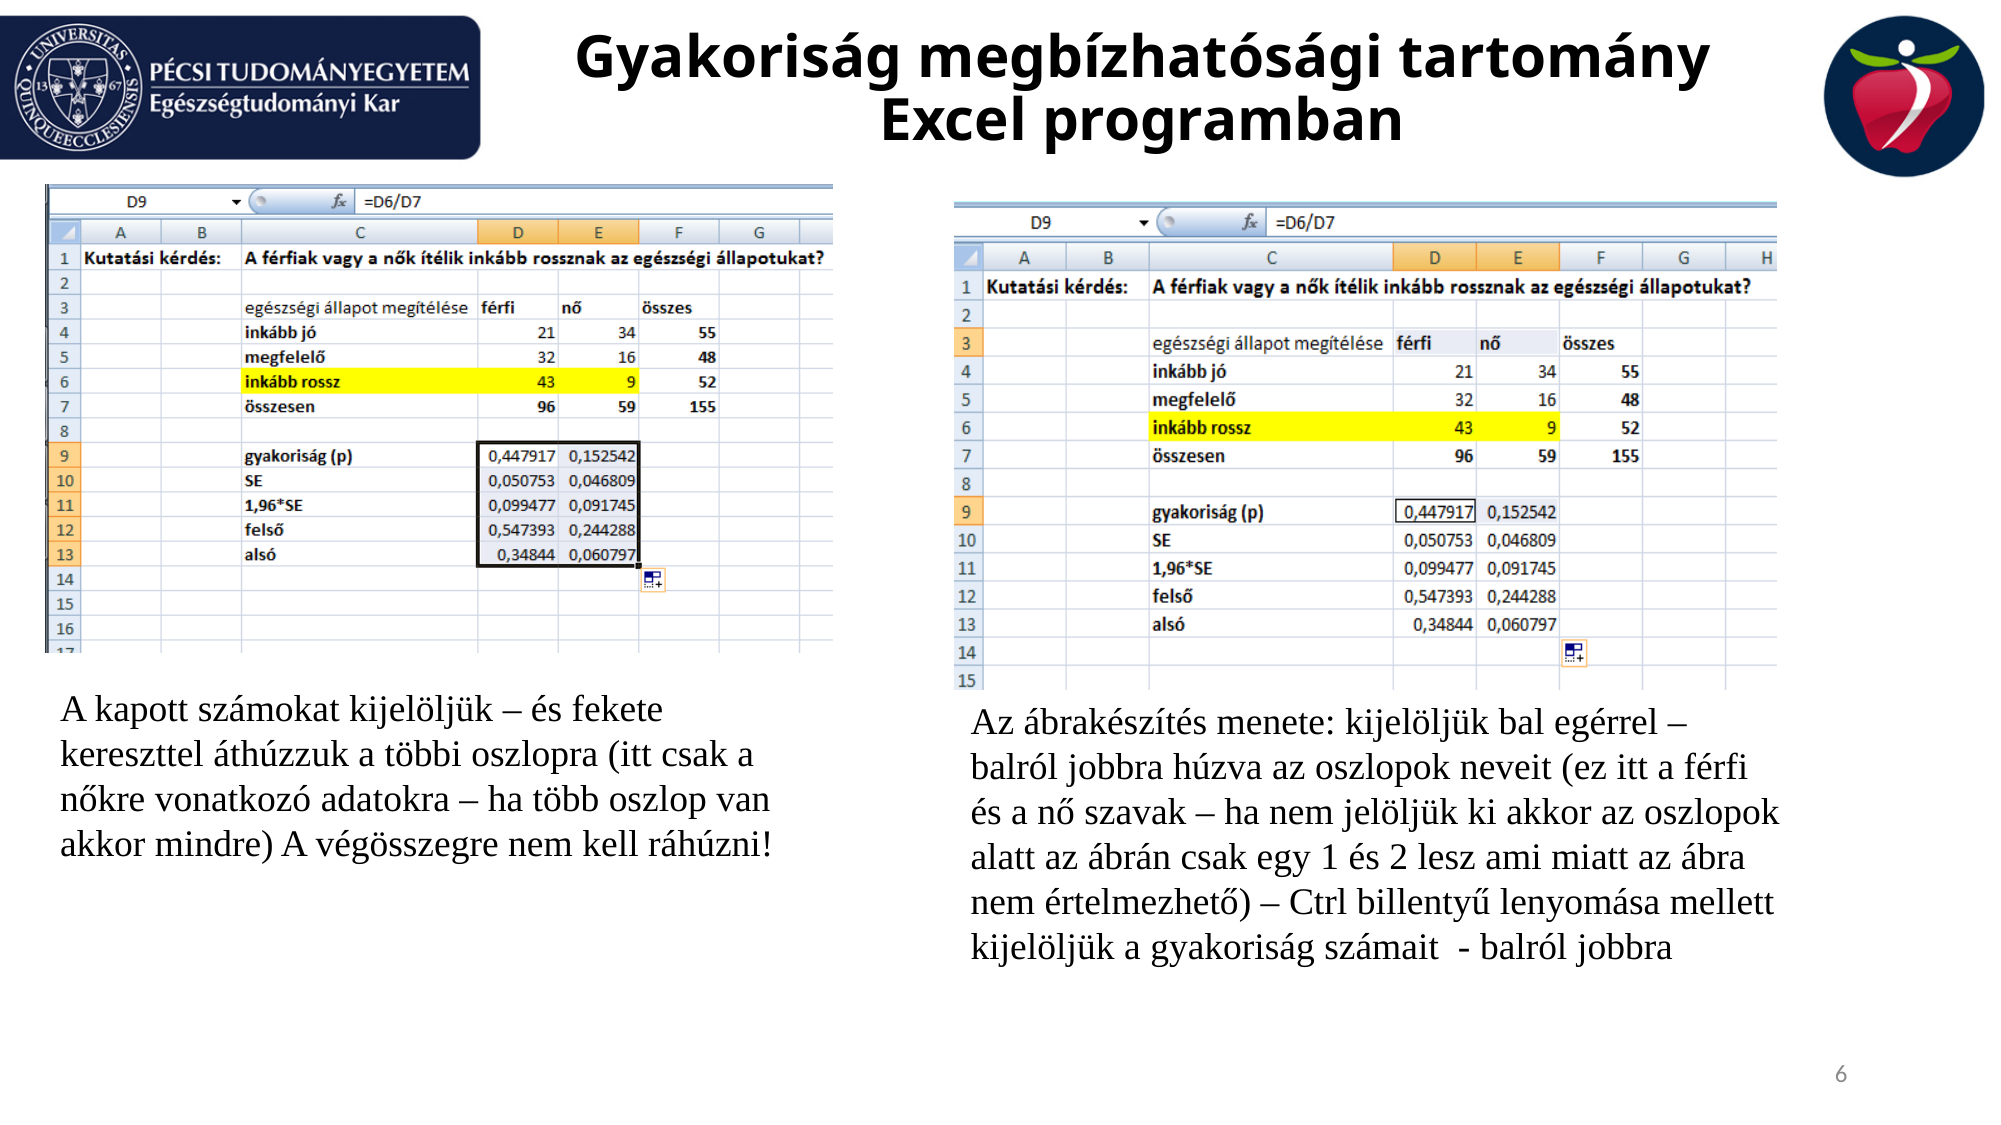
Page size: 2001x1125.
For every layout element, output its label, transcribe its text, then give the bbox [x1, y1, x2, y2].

title Gyakoriság megbízhatósági tartomány Excel programban [487, 18, 1797, 161]
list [45, 184, 833, 654]
text_box Az ábrakészítés menete: kijelöljük bal egérrel – balról jobbra húzva az oszlopok neveit (ez itt a férfi és a nő szavak – ha nem jelöljük ki akkor az oszlopok alatt az ábrán csak egy 1 és 2 lesz ami miatt az ábra nem értelmezhető) – Ctrl billentyű lenyomása mellett kijelöljük a gyakoriság számait - balról jobbra [955, 689, 1797, 975]
text_box A kapott számokat kijelöljük – és fekete kereszttel áthúzzuk a többi oszlopra (itt csak a nőkre vonatkozó adatokra – ha több oszlop van akkor mindre) A végösszegre nem kell ráhúzni! [45, 676, 833, 872]
picture [0, 0, 2001, 1125]
slide_number 6 [1412, 1042, 1863, 1103]
